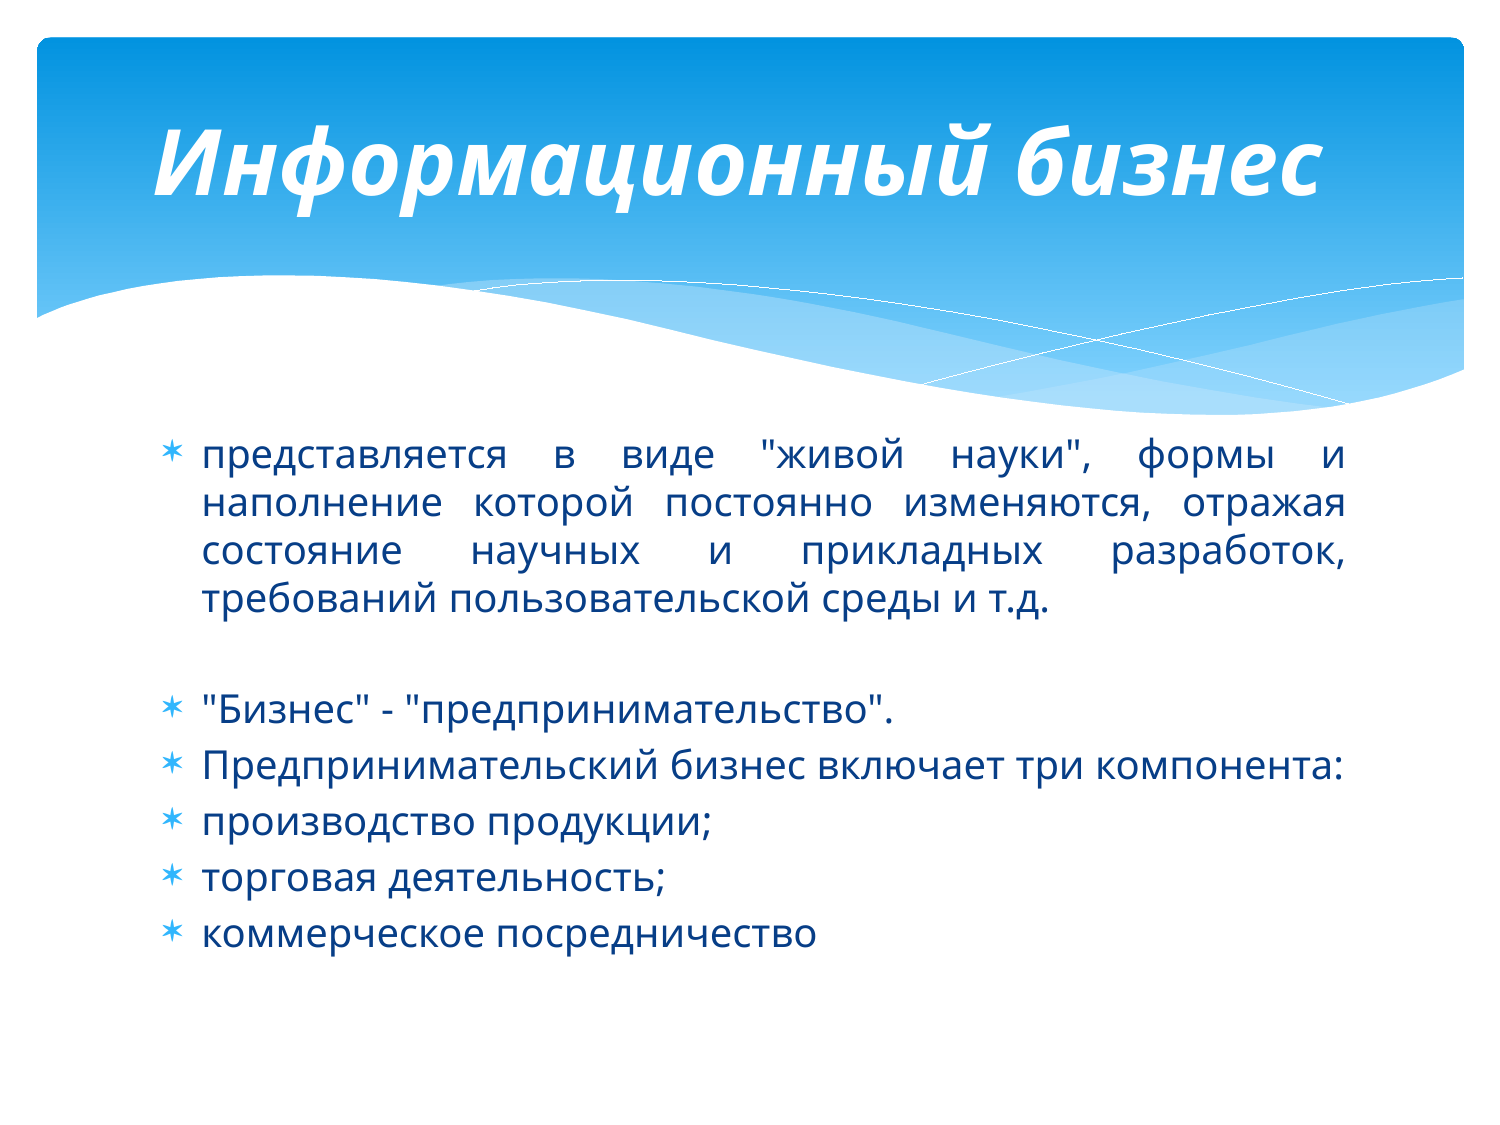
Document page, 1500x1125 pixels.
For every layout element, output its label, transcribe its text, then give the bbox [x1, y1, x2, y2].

title Информационный бизнес [75, 55, 1425, 261]
list представляется в виде "живой науки", формы и наполнение которой постоянно изменяются, отражая состояние научных и прикладных разработок, требований пользовательской среды и т.д. "Бизнес" - "предпринимательство". Предпринимательский бизнес включает три компонента: производство продукции; торговая деятельность; коммерческое посредничество [147, 420, 1363, 987]
